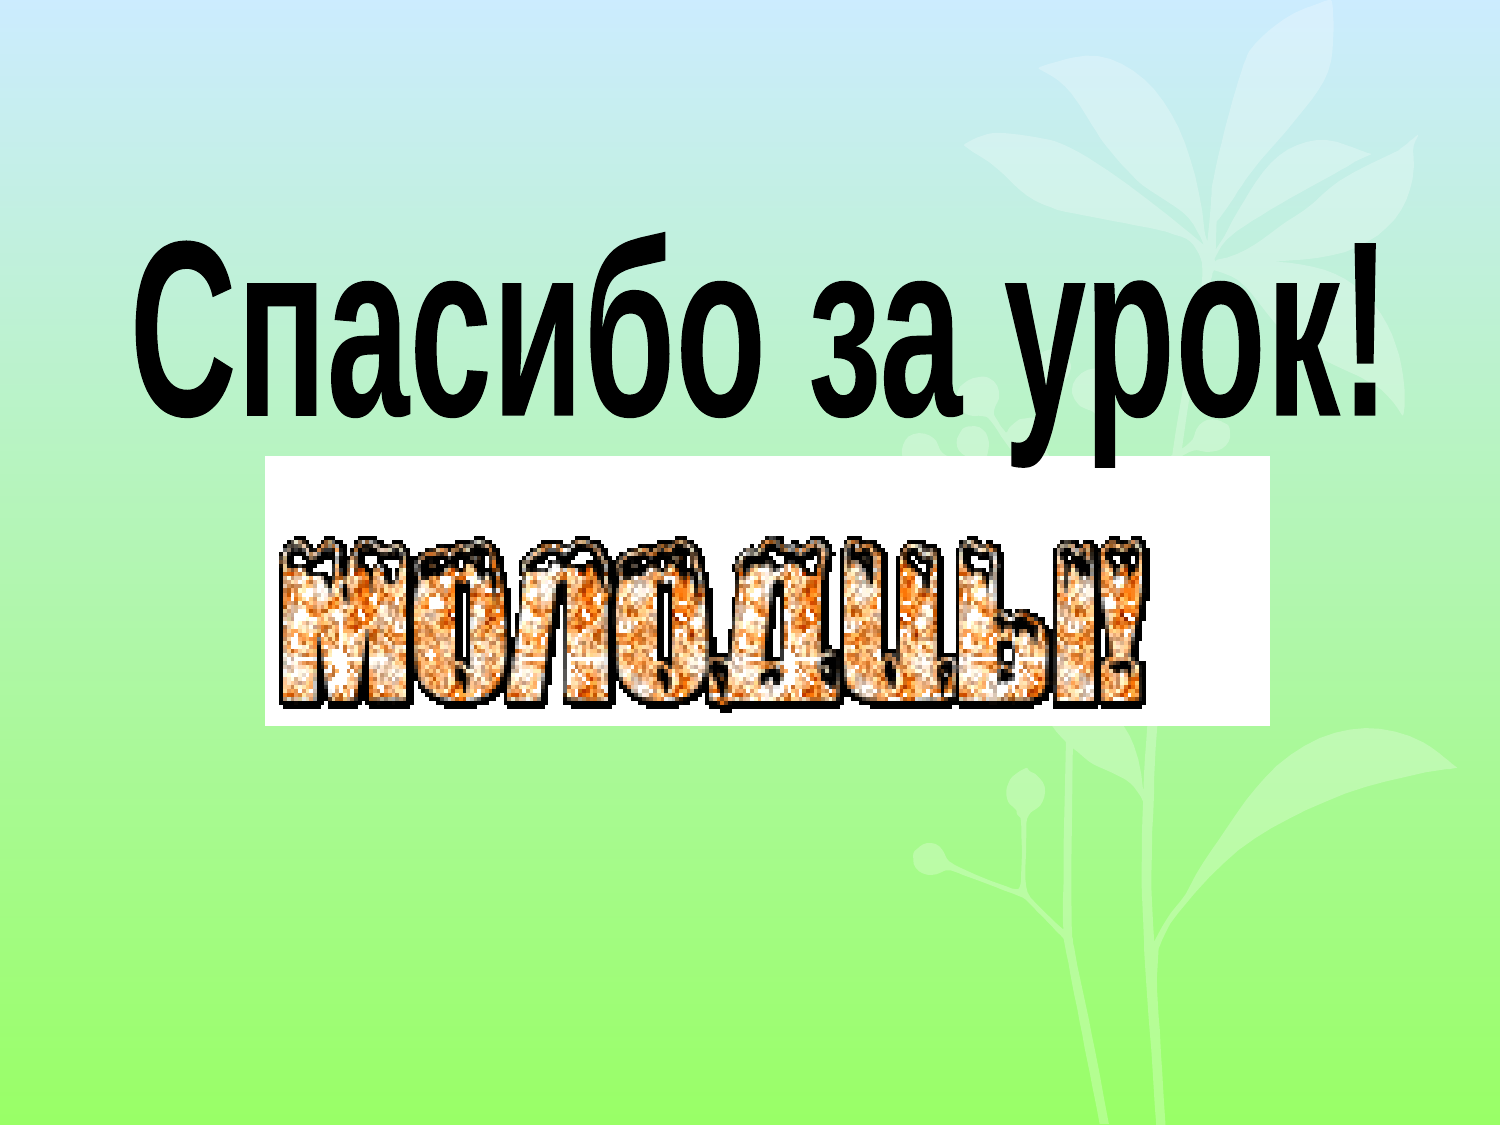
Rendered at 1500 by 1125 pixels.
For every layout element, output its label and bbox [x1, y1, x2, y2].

list [265, 455, 1270, 726]
